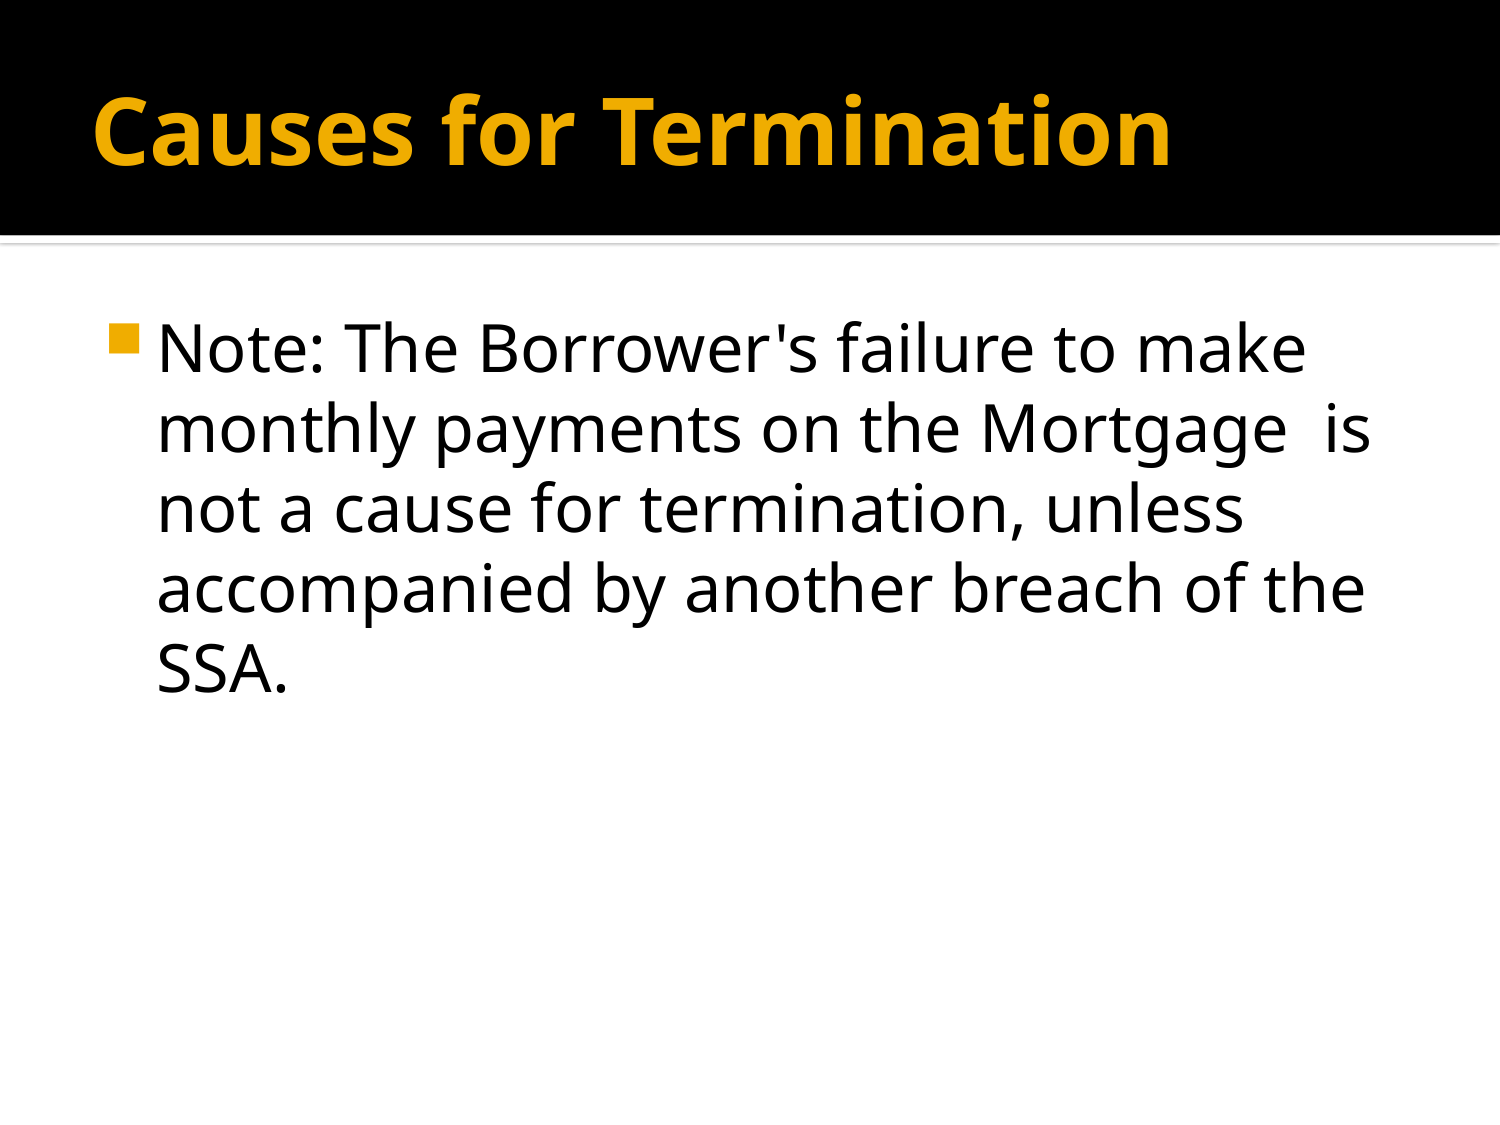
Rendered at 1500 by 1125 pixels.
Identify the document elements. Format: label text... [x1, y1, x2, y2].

title Causes for Termination [75, 25, 1425, 231]
list Note: The Borrower's failure to make monthly payments on the Mortgage is not a cause for termination, unless accompanied by another breach of the SSA. [75, 291, 1425, 1050]
